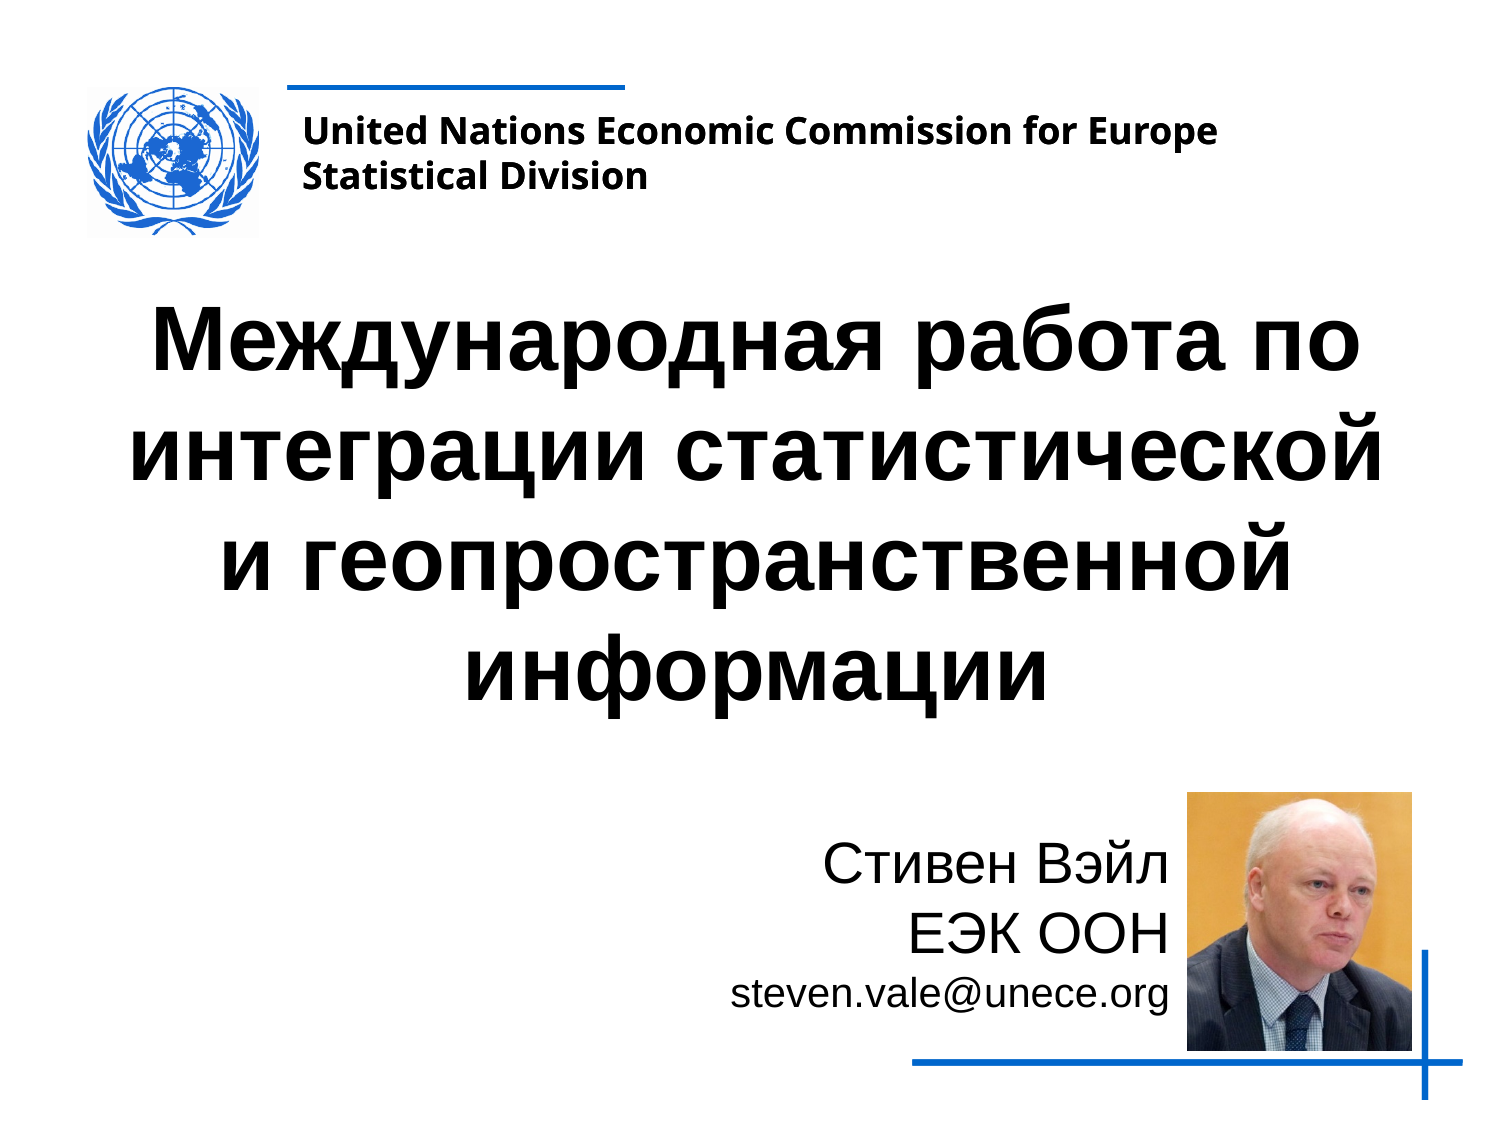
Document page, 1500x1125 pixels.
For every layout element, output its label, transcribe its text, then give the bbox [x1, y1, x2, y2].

picture [87, 87, 259, 238]
picture [1187, 791, 1412, 1051]
text_box Стивен Вэйл ЕЭК ООН steven.vale@unece.org [692, 817, 1182, 1023]
title Международная работа по интеграции статистической и геопространственной информации [88, 278, 1426, 799]
